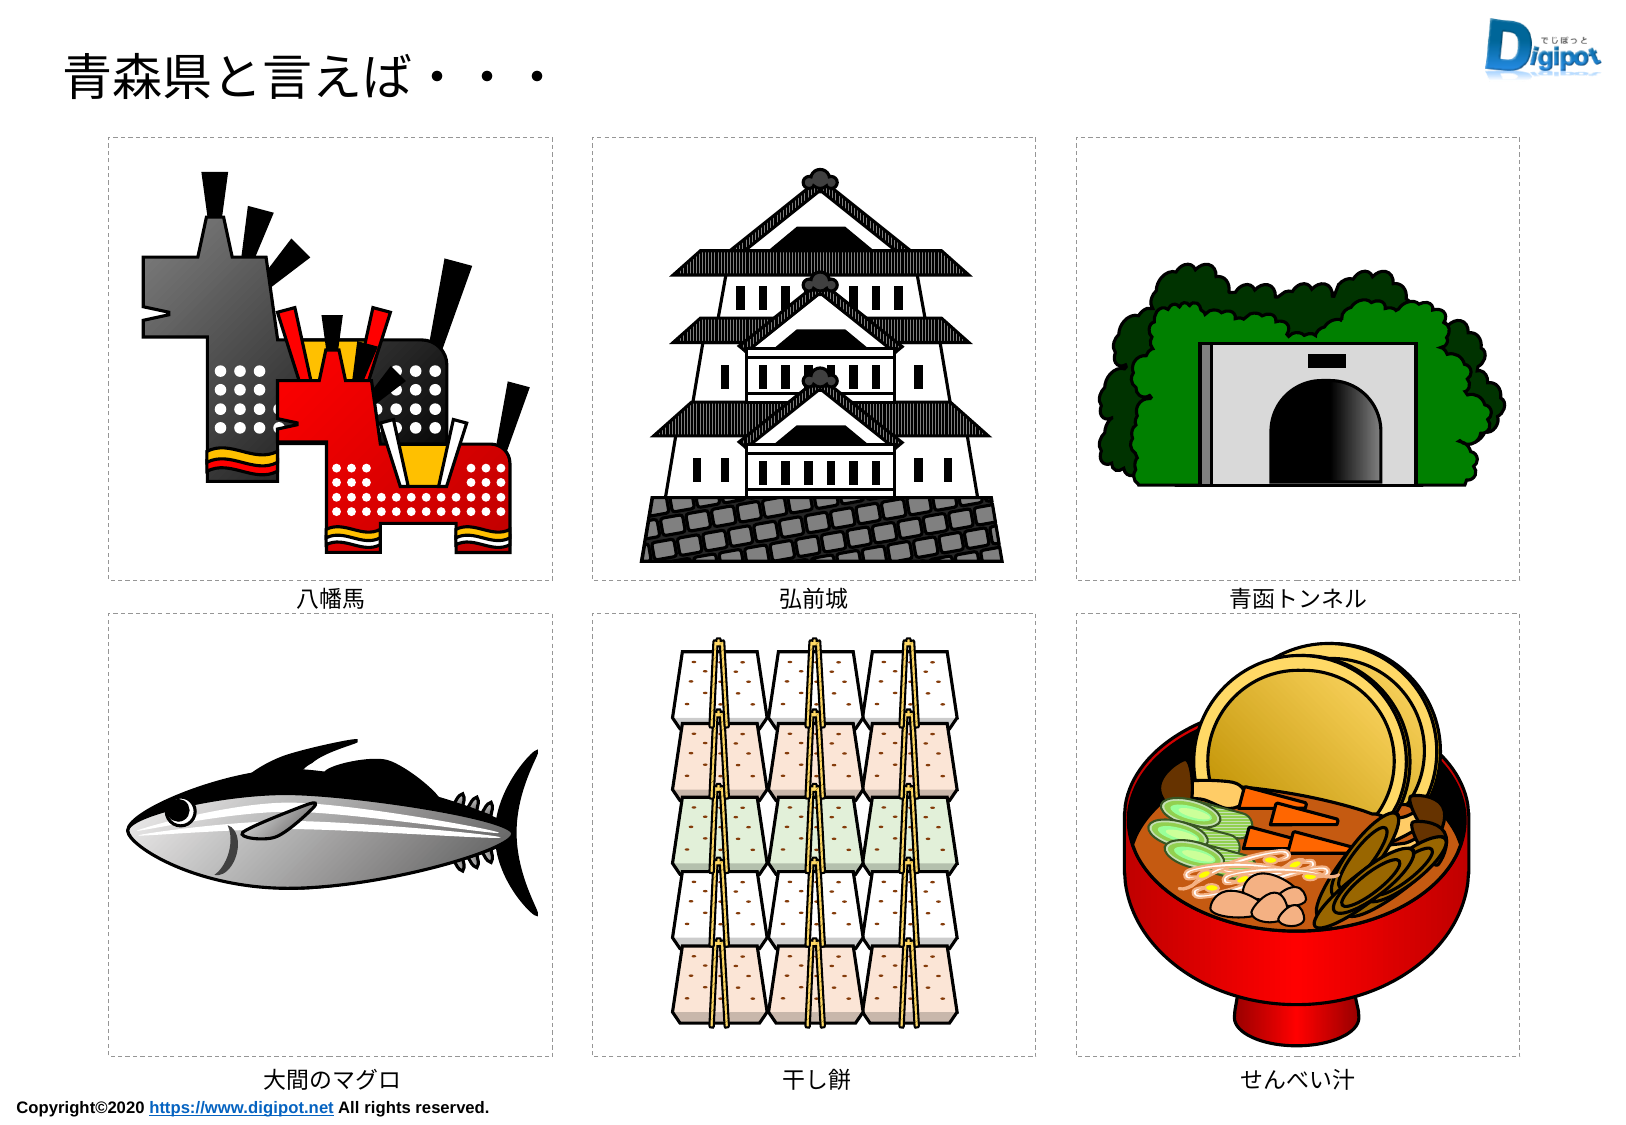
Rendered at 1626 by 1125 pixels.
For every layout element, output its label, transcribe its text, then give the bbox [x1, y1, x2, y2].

text_box せんべい汁 [1071, 1058, 1525, 1101]
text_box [127, 747, 537, 915]
text_box 八幡馬 [104, 577, 558, 620]
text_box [641, 169, 1003, 562]
text_box 弘前城 [587, 577, 1041, 620]
text_box 青函トンネル [1071, 577, 1525, 620]
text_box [143, 173, 520, 553]
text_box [1124, 643, 1469, 1046]
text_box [1099, 264, 1505, 486]
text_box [672, 638, 958, 1028]
text_box 干し餅 [590, 1058, 1044, 1101]
text_box 大間のマグロ [106, 1058, 560, 1101]
picture [1485, 18, 1602, 82]
text_box 青森県と言えば・・・ [47, 38, 578, 113]
